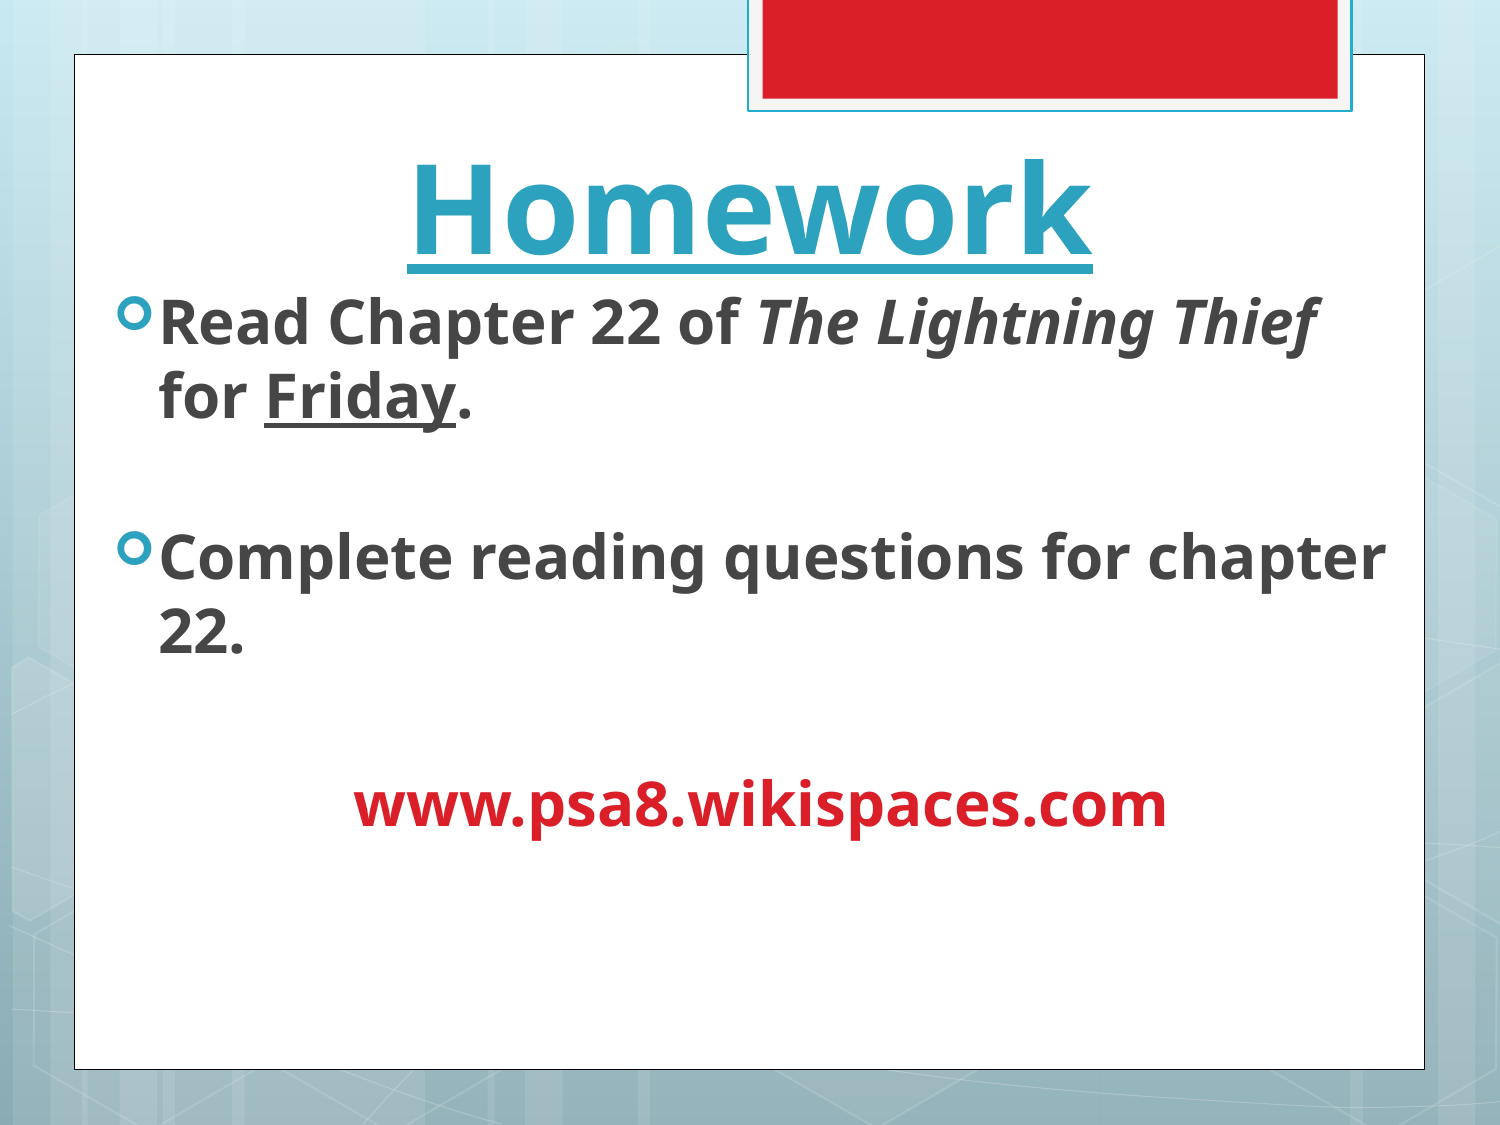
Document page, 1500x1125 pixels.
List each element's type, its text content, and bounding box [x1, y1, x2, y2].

list Read Chapter 22 of The Lightning Thief for Friday. Complete reading questions for chapter 22. www.psa8.wikispaces.com [87, 275, 1425, 851]
title Homework [75, 99, 1425, 288]
